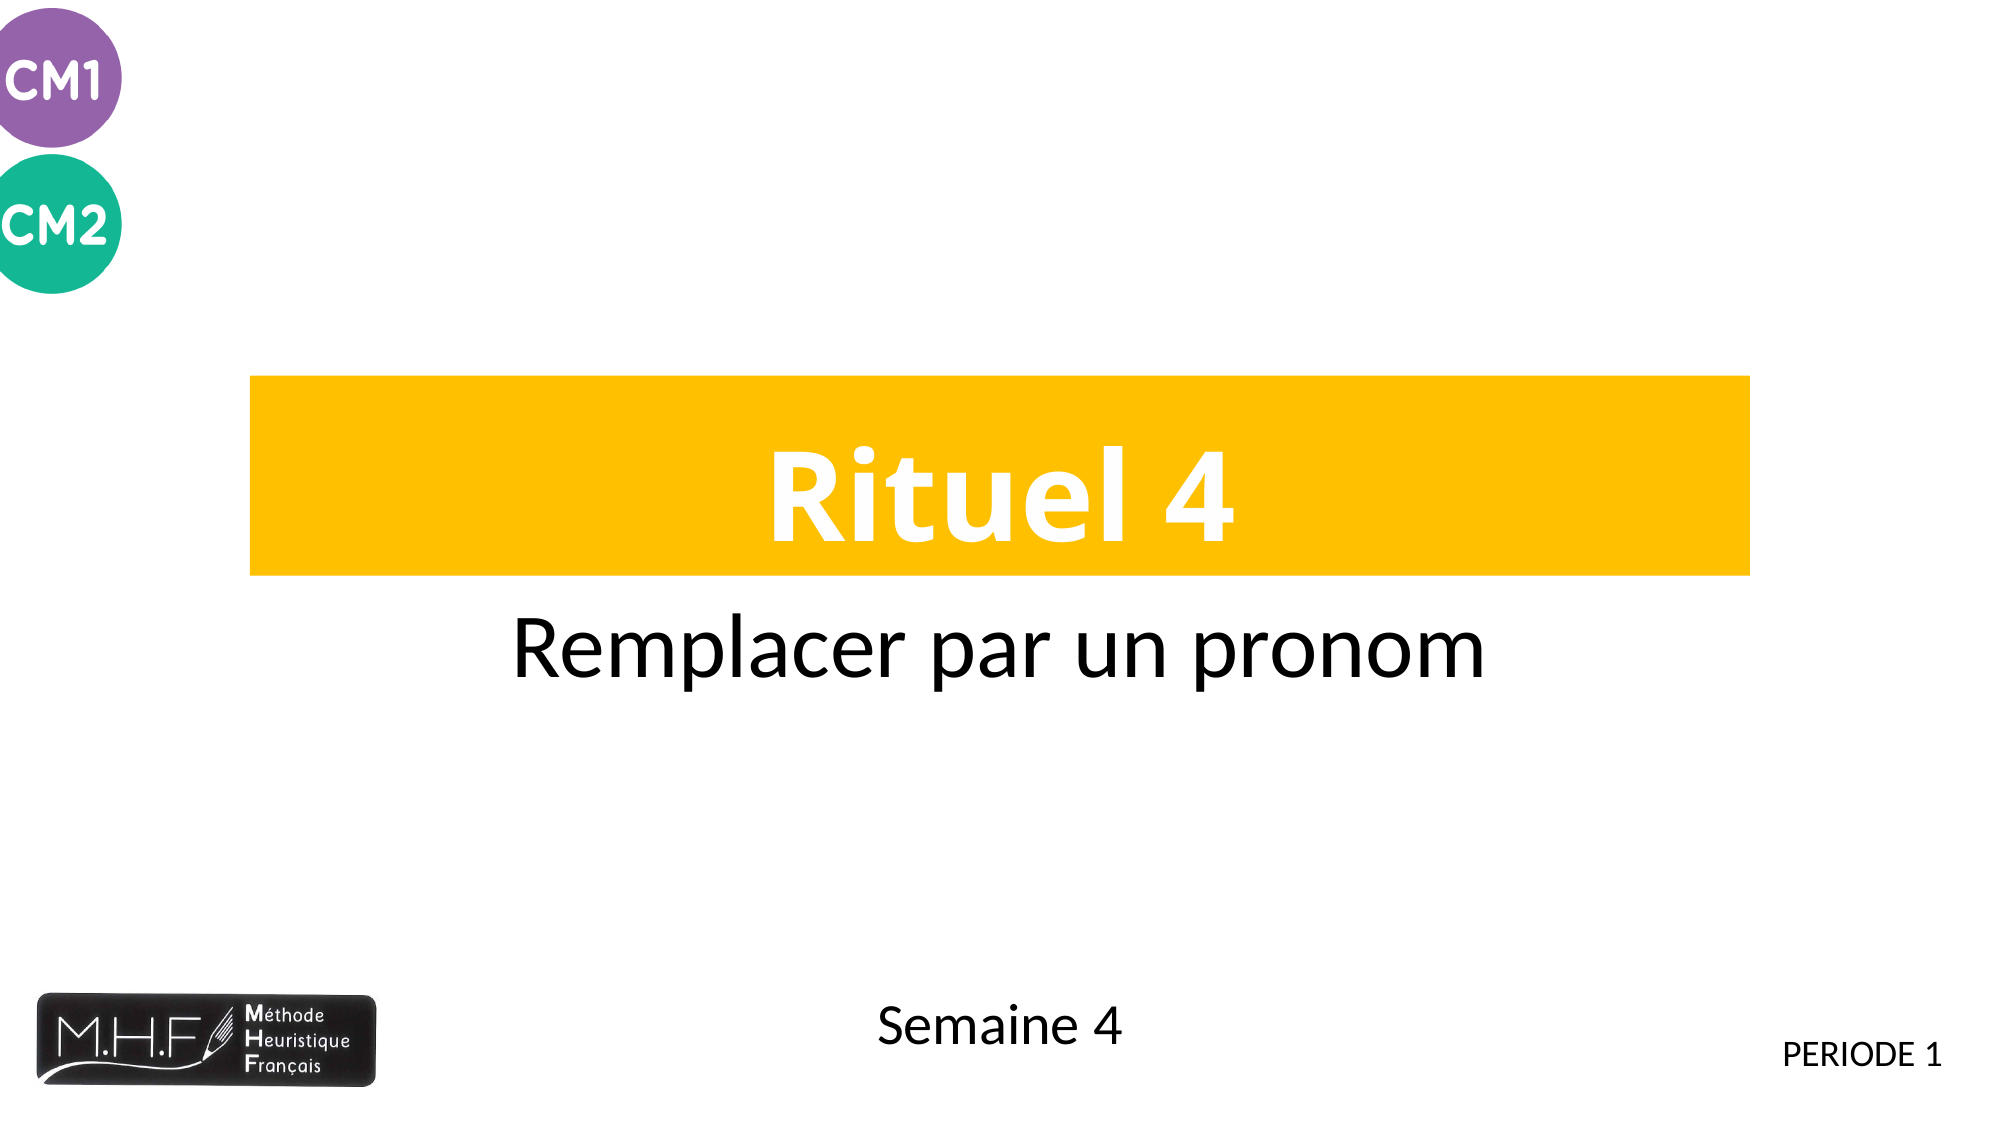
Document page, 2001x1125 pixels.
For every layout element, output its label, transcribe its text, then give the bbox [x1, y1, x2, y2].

picture [33, 990, 379, 1089]
text_box PERIODE 1 [1750, 1021, 1967, 1082]
title Rituel 4 [249, 375, 1750, 576]
subtitle Remplacer par un pronom [249, 590, 1750, 863]
picture [0, 0, 134, 298]
text_box Semaine 4 [249, 987, 1750, 1118]
